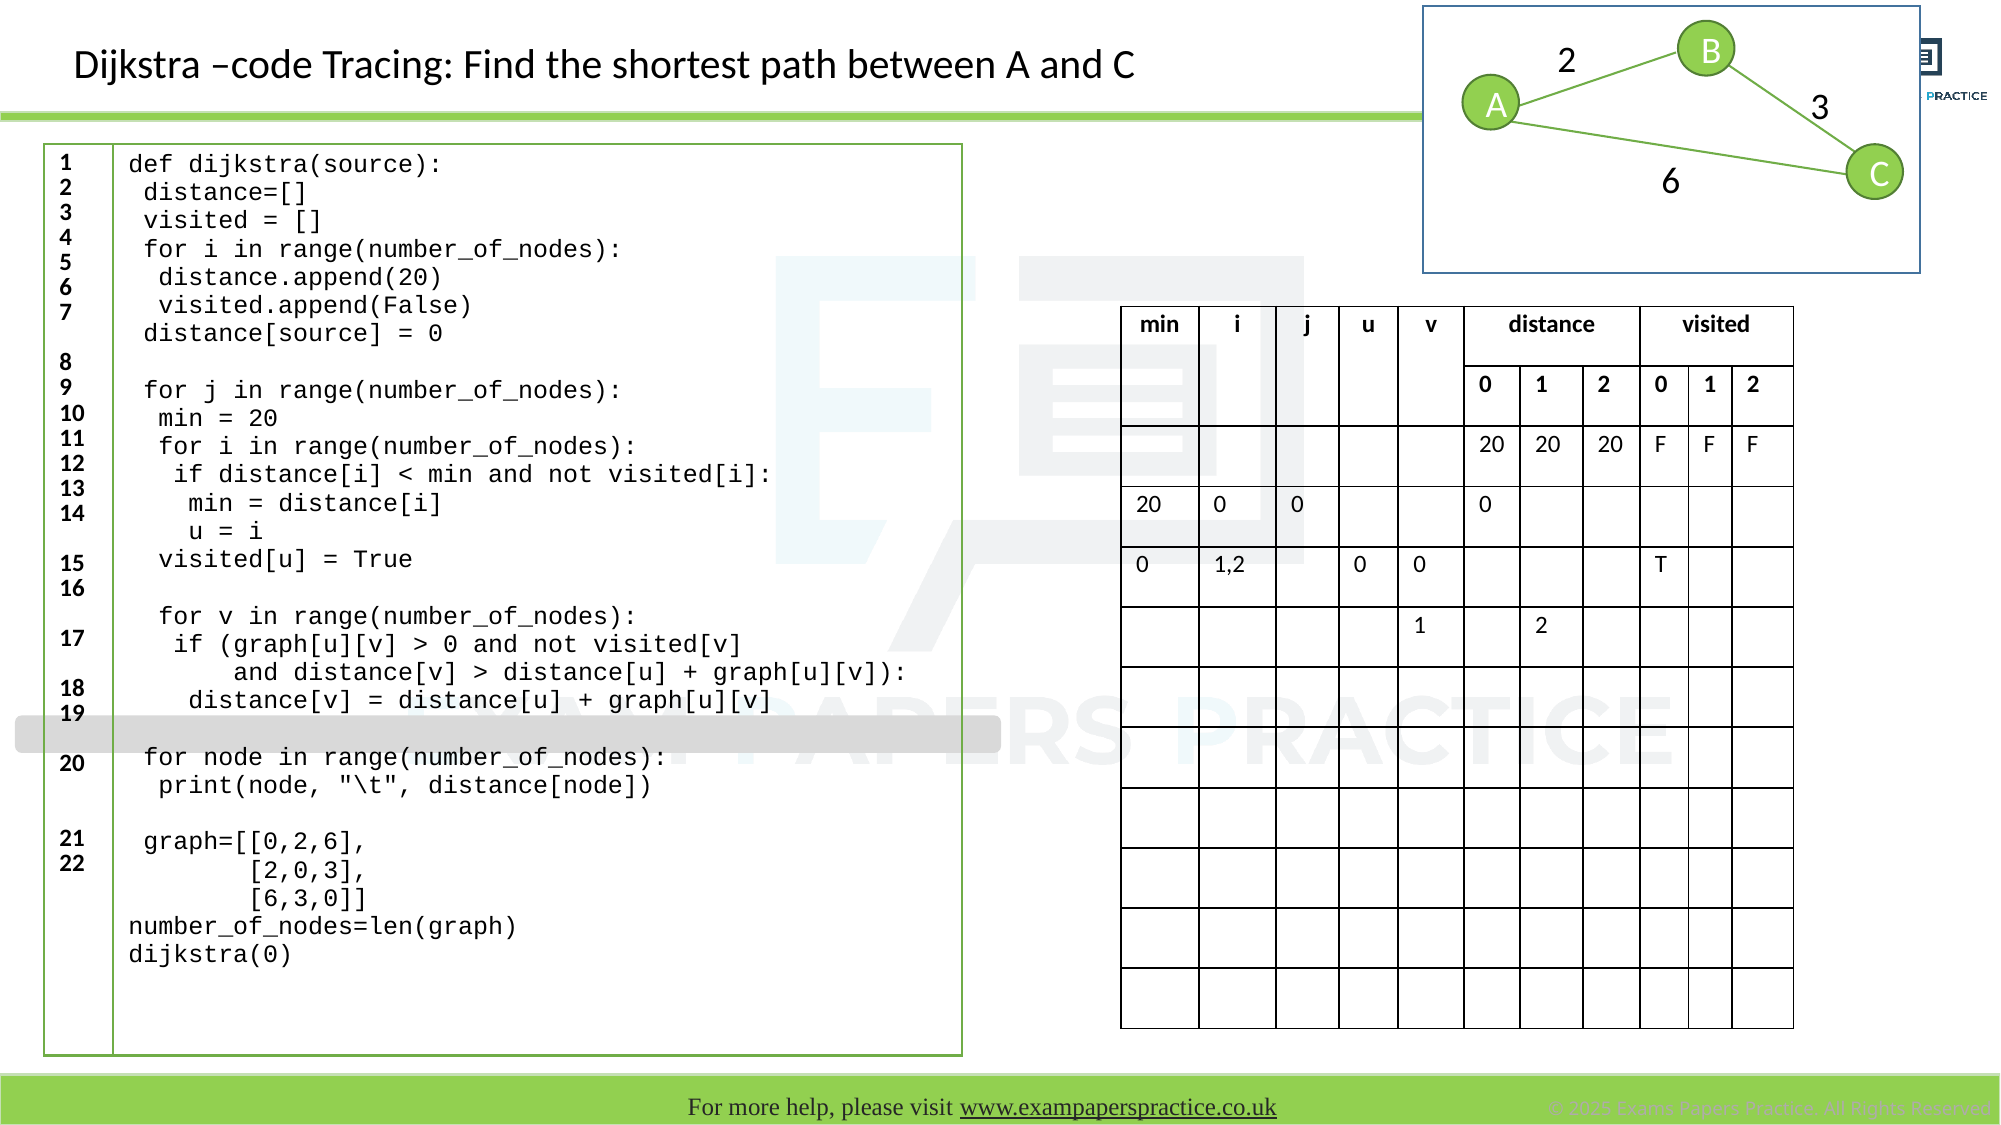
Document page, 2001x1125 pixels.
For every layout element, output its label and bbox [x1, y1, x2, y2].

table_cell [1689, 789, 1731, 847]
table_cell [1641, 909, 1688, 967]
table_cell [1200, 548, 1275, 606]
table_header [114, 145, 961, 1054]
table_cell [1200, 728, 1275, 787]
table_cell [1521, 367, 1582, 425]
table_cell [1465, 608, 1519, 666]
table_cell [1521, 789, 1582, 847]
table_cell [1277, 548, 1338, 606]
table_cell [1465, 487, 1519, 546]
table_cell [1399, 789, 1463, 847]
table_header [1641, 307, 1793, 365]
table_header [1122, 307, 1198, 425]
table_cell [1641, 548, 1688, 606]
table_cell [1641, 789, 1688, 847]
table_cell [1689, 367, 1731, 425]
table_cell [1122, 789, 1198, 847]
table_cell [1733, 849, 1793, 907]
table_cell [1340, 969, 1397, 1028]
table_cell [1399, 548, 1463, 606]
table_cell [1641, 668, 1688, 726]
table_cell [1584, 548, 1639, 606]
table_cell [1521, 548, 1582, 606]
table_cell [1465, 728, 1519, 787]
table_cell [1340, 487, 1397, 546]
table_cell [1689, 909, 1731, 967]
table_cell [1200, 608, 1275, 666]
table_cell [1465, 367, 1519, 425]
table_cell [1340, 789, 1397, 847]
table_cell [1122, 909, 1198, 967]
table_cell [1399, 969, 1463, 1028]
table_cell [1122, 969, 1198, 1028]
table_cell [1465, 909, 1519, 967]
table_cell [1277, 487, 1338, 546]
table_cell [1521, 728, 1582, 787]
table_cell [1200, 849, 1275, 907]
table_cell [1733, 909, 1793, 967]
table_cell [1277, 427, 1338, 486]
table_cell [1521, 668, 1582, 726]
table_cell [1733, 608, 1793, 666]
text_box [963, 715, 1002, 753]
table_cell [1340, 427, 1397, 486]
table_cell [1641, 969, 1688, 1028]
table_cell [1641, 367, 1688, 425]
table_cell [1465, 789, 1519, 847]
table_header [1340, 307, 1397, 425]
table_cell [1733, 668, 1793, 726]
table_cell [1399, 427, 1463, 486]
text_box [58, 29, 1152, 94]
table_cell [1465, 969, 1519, 1028]
table_cell [1340, 849, 1397, 907]
table_cell [1584, 969, 1639, 1028]
table_cell [1584, 668, 1639, 726]
table_cell [1200, 909, 1275, 967]
table_header [1200, 307, 1275, 425]
table_cell [1733, 728, 1793, 787]
table_cell [1733, 969, 1793, 1028]
table_cell [1340, 909, 1397, 967]
table_cell [1340, 608, 1397, 666]
table_header [45, 145, 112, 1054]
table_cell [1689, 548, 1731, 606]
table_cell [1200, 789, 1275, 847]
table_cell [1122, 728, 1198, 787]
table_cell [1277, 909, 1338, 967]
table_cell [1689, 608, 1731, 666]
table_cell [1733, 367, 1793, 425]
table_cell [1733, 427, 1793, 486]
text_box [1422, 5, 1921, 274]
table_cell [1399, 608, 1463, 666]
table_cell [1340, 548, 1397, 606]
table_cell [1200, 969, 1275, 1028]
table_cell [1200, 487, 1275, 546]
table_cell [1689, 849, 1731, 907]
table_cell [1399, 487, 1463, 546]
table_cell [1584, 728, 1639, 787]
table_cell [1200, 668, 1275, 726]
table_cell [1122, 548, 1198, 606]
table_cell [1584, 367, 1639, 425]
table_cell [1340, 728, 1397, 787]
table_cell [1584, 487, 1639, 546]
table_cell [1277, 789, 1338, 847]
table_cell [1689, 668, 1731, 726]
table_header [1465, 307, 1639, 365]
table_cell [1641, 728, 1688, 787]
table_cell [1122, 487, 1198, 546]
table_cell [1584, 427, 1639, 486]
table_cell [1399, 668, 1463, 726]
table_cell [1733, 548, 1793, 606]
table_cell [1641, 849, 1688, 907]
table_cell [1521, 608, 1582, 666]
table_cell [1689, 969, 1731, 1028]
table_cell [1200, 427, 1275, 486]
table_cell [1465, 849, 1519, 907]
table_cell [1584, 849, 1639, 907]
table_header [1277, 307, 1338, 425]
table_cell [1521, 969, 1582, 1028]
table_cell [1733, 789, 1793, 847]
table_cell [1465, 427, 1519, 486]
table_cell [1641, 427, 1688, 486]
table_cell [1122, 668, 1198, 726]
table_cell [1340, 668, 1397, 726]
table_cell [1521, 849, 1582, 907]
table_cell [1122, 608, 1198, 666]
table_cell [1465, 548, 1519, 606]
table_cell [1641, 608, 1688, 666]
table_cell [1399, 909, 1463, 967]
table_cell [1277, 608, 1338, 666]
table_cell [1277, 969, 1338, 1028]
table_cell [1733, 487, 1793, 546]
table_cell [1689, 427, 1731, 486]
table_cell [1521, 427, 1582, 486]
table_cell [1122, 849, 1198, 907]
table_cell [1277, 849, 1338, 907]
table_cell [1521, 487, 1582, 546]
table_cell [1584, 789, 1639, 847]
text_box [14, 715, 43, 753]
table_cell [1641, 487, 1688, 546]
table_cell [1584, 909, 1639, 967]
table_cell [1399, 728, 1463, 787]
table_cell [1122, 427, 1198, 486]
table_cell [1277, 668, 1338, 726]
table_header [1399, 307, 1463, 425]
table_cell [1521, 909, 1582, 967]
table_cell [1277, 728, 1338, 787]
table_cell [1399, 849, 1463, 907]
table_cell [1584, 608, 1639, 666]
table_cell [1465, 668, 1519, 726]
table_cell [1689, 487, 1731, 546]
table_cell [1689, 728, 1731, 787]
